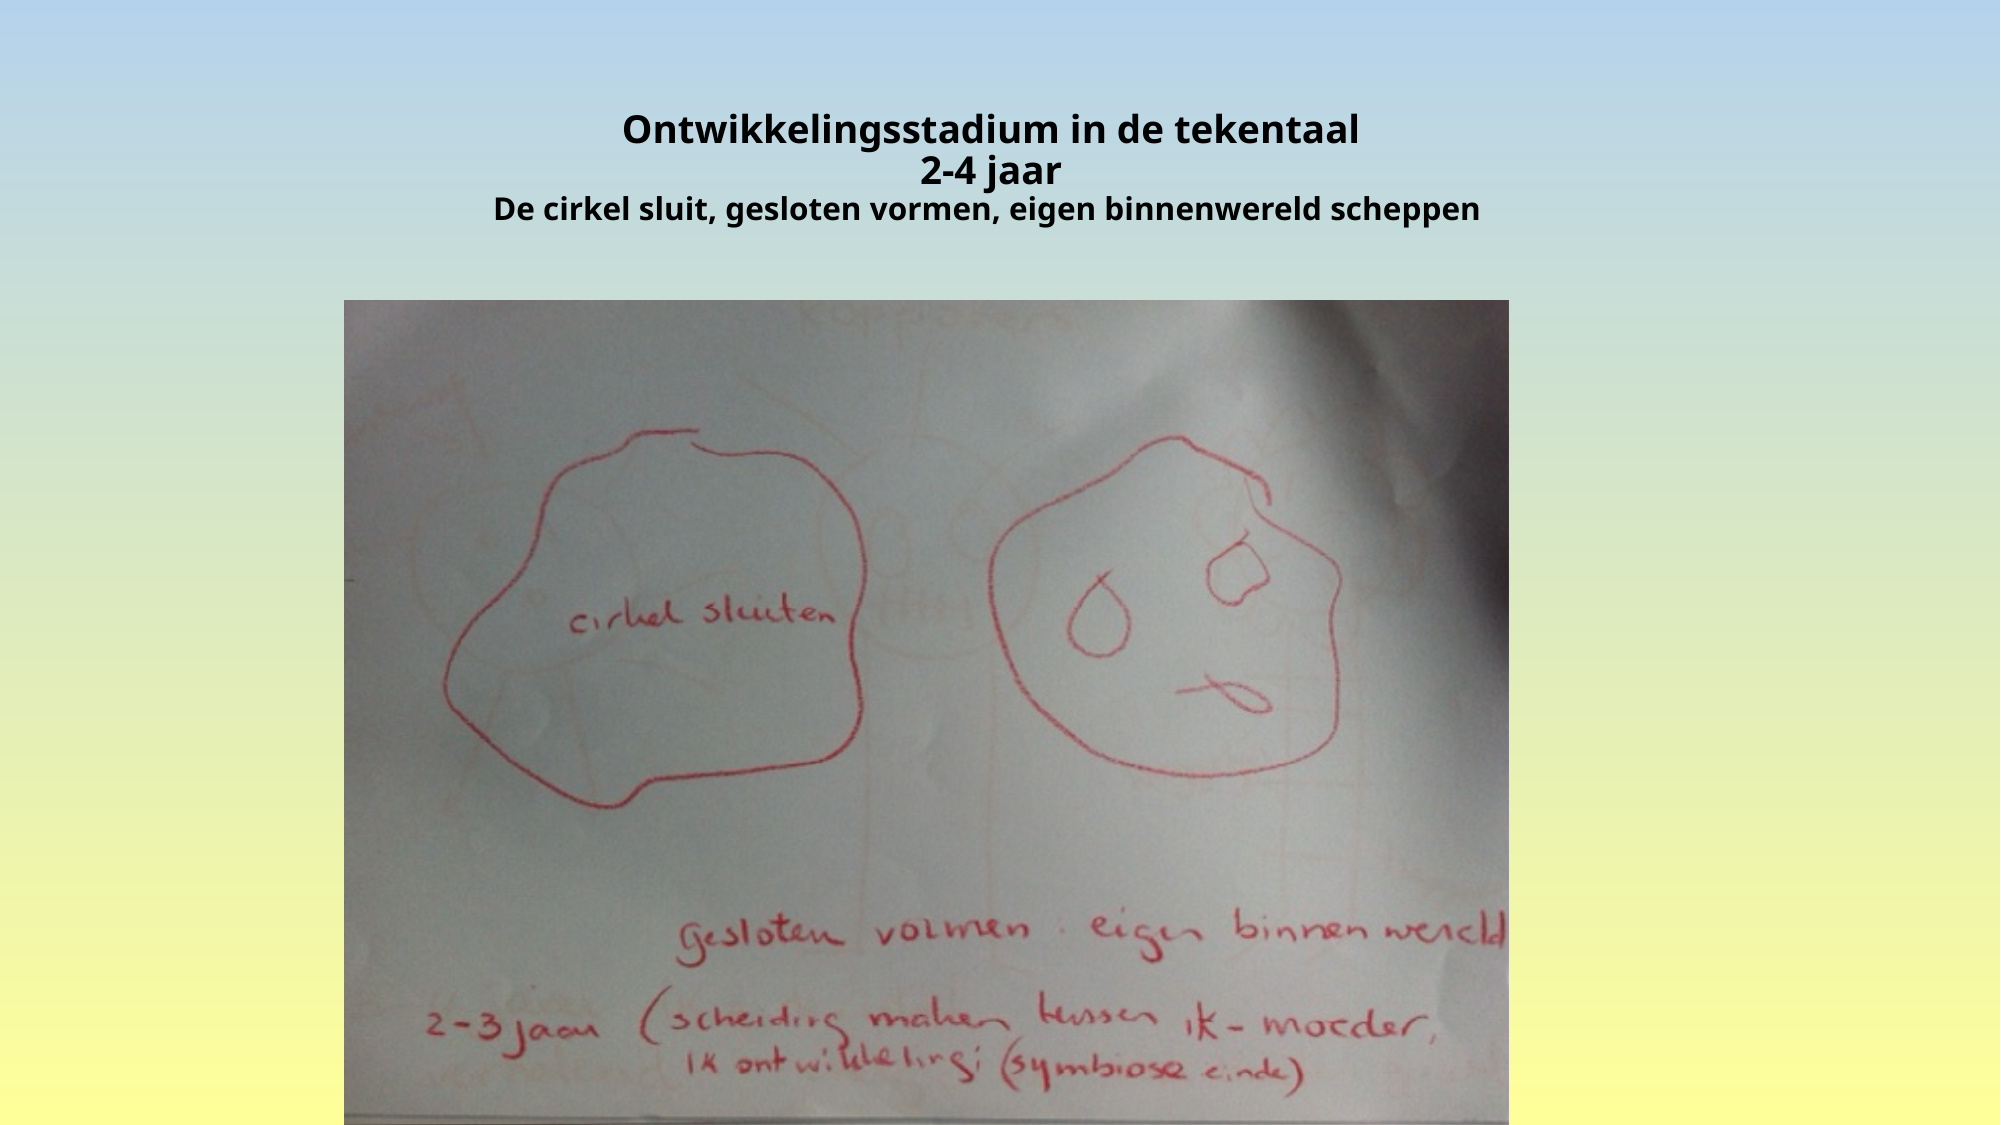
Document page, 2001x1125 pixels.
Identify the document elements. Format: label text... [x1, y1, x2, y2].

picture [343, 299, 1509, 1125]
title Ontwikkelingsstadium in de tekentaal 2-4 jaar De cirkel sluit, gesloten vormen, eigen binnenwereld scheppen [0, 59, 1983, 278]
